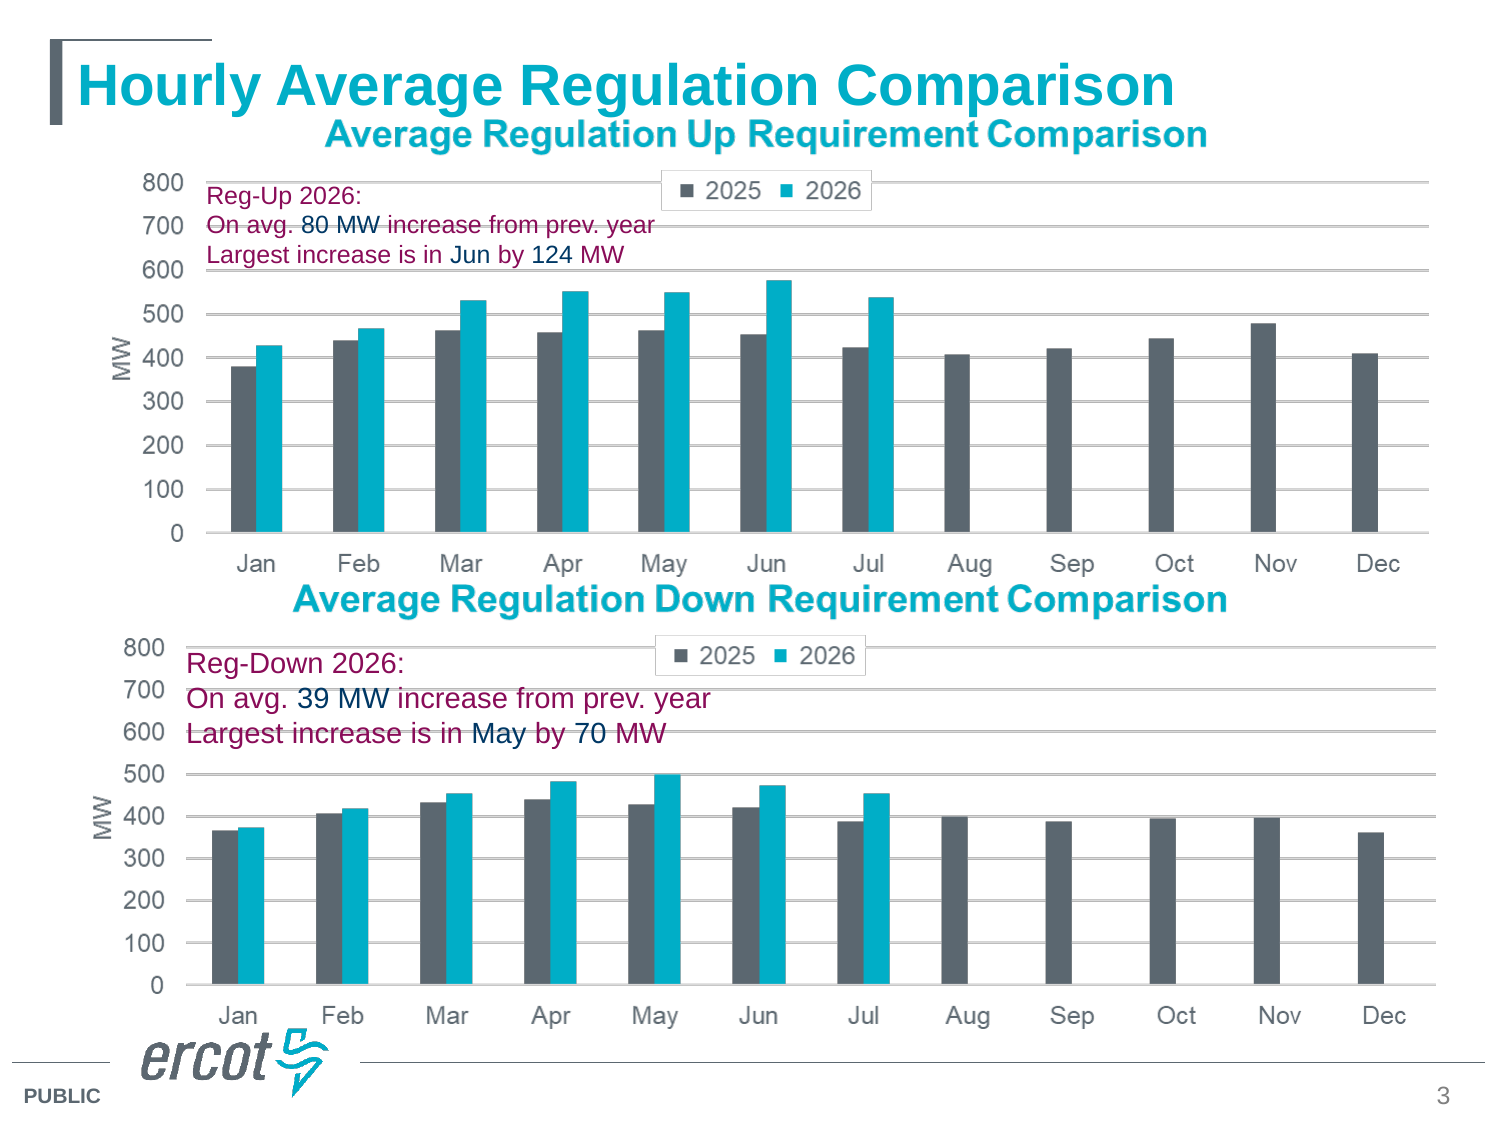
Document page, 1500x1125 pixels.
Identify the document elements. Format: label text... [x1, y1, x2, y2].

picture [61, 96, 1459, 1100]
slide_number 3 [1400, 1076, 1488, 1113]
title Hourly Average Regulation Comparison [62, 39, 1450, 125]
